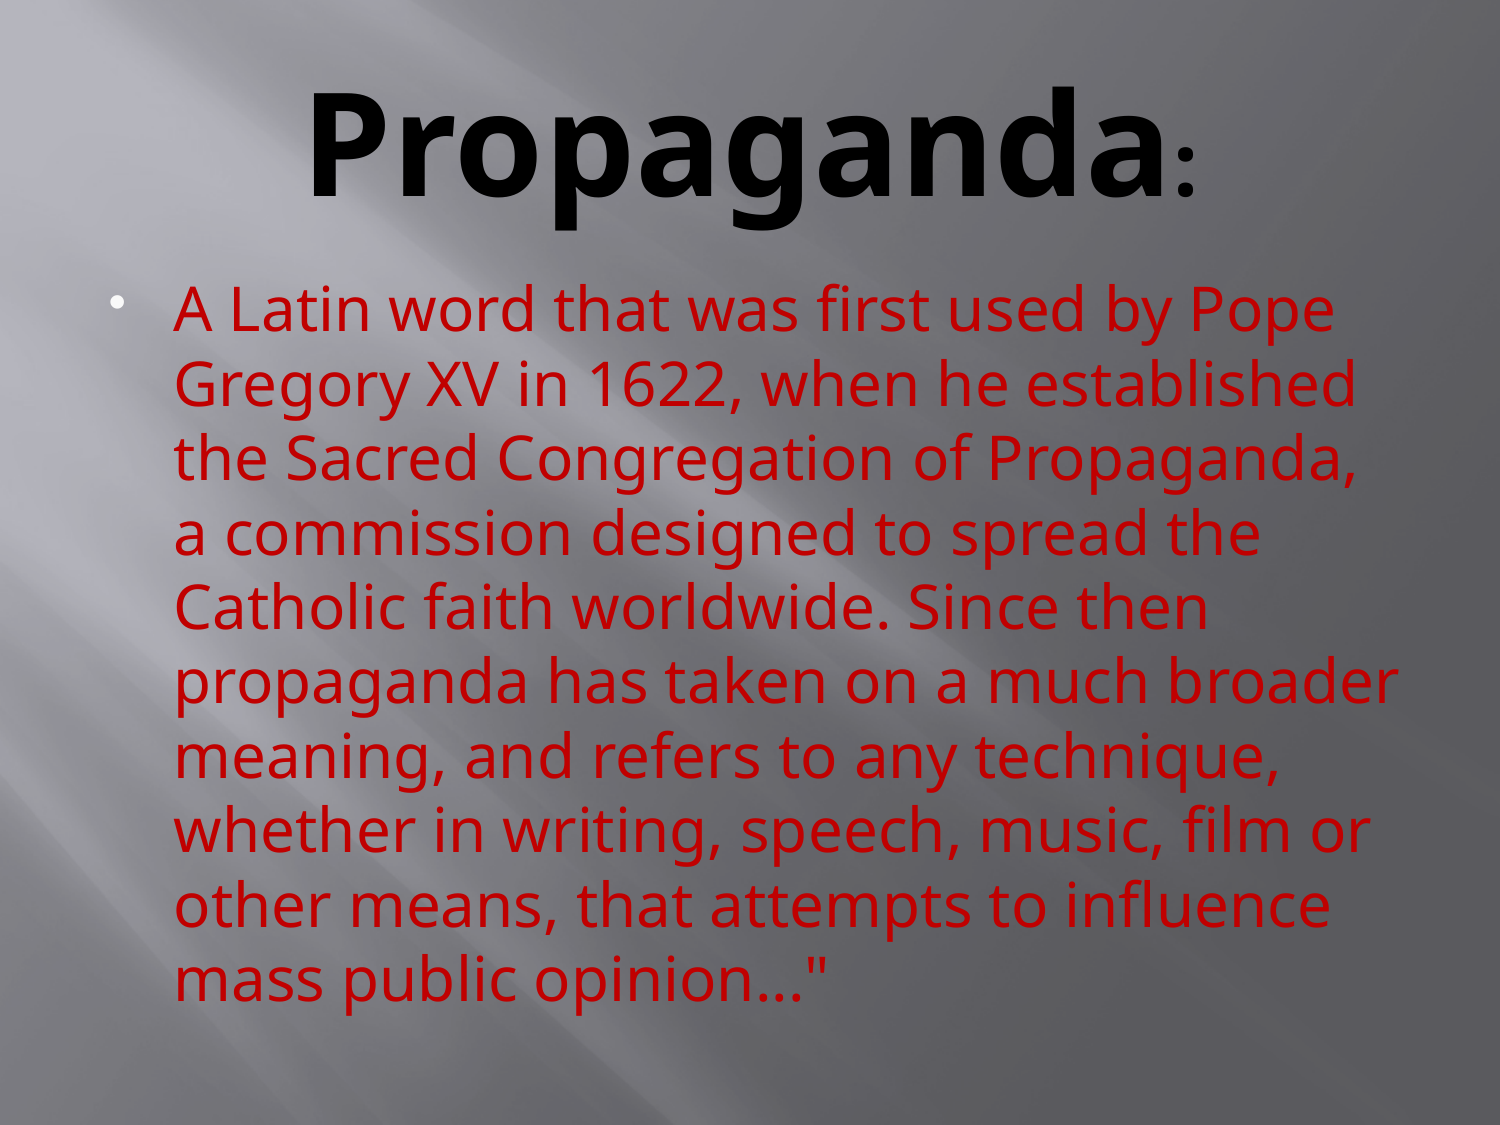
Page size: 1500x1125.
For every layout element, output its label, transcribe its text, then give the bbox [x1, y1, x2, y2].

title Propaganda: [75, 45, 1425, 233]
list A Latin word that was first used by Pope Gregory XV in 1622, when he established the Sacred Congregation of Propaganda, a commission designed to spread the Catholic faith worldwide. Since then propaganda has taken on a much broader meaning, and refers to any technique, whether in writing, speech, music, film or other means, that attempts to influence mass public opinion..." [75, 262, 1425, 1035]
